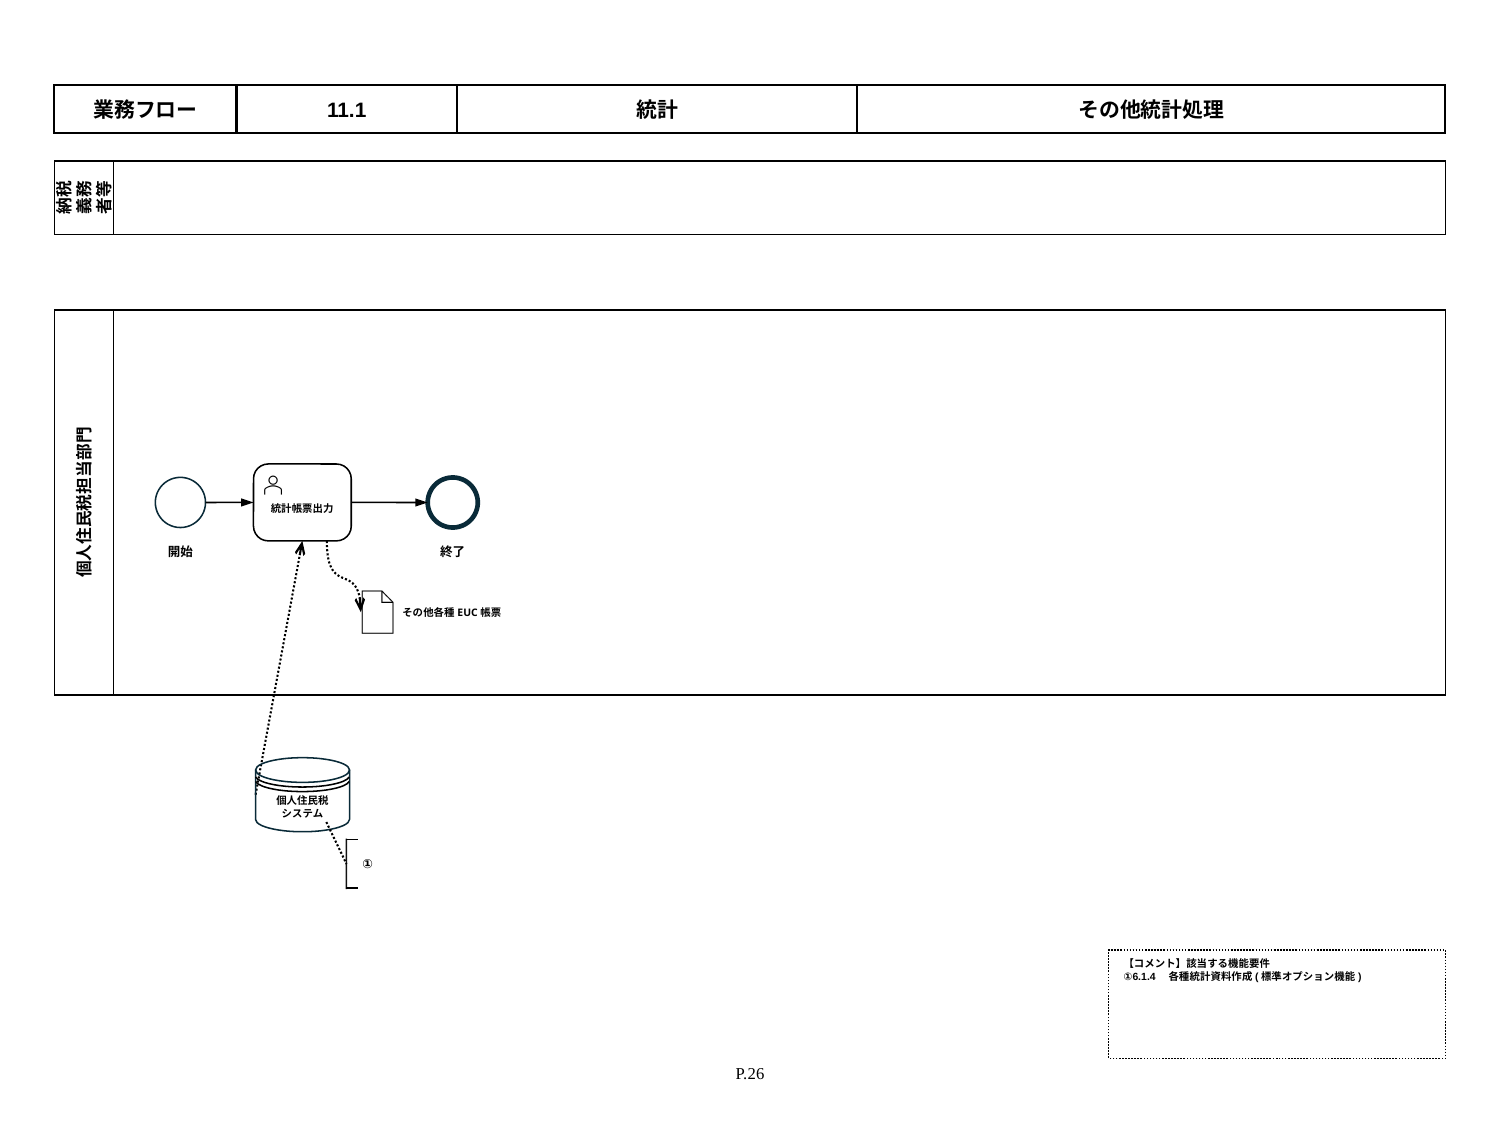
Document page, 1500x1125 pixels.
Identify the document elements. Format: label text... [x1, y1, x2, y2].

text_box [326, 540, 504, 638]
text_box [254, 757, 351, 833]
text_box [53, 160, 1447, 236]
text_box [325, 821, 451, 889]
text_box 【コメント】該当する機能要件 ①6.1.4 各種統計資料作成(標準オプション機能) [1107, 948, 1447, 1060]
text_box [252, 463, 352, 542]
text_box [53, 309, 1447, 696]
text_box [53, 84, 1447, 134]
slide_number P.26 [581, 1042, 919, 1103]
